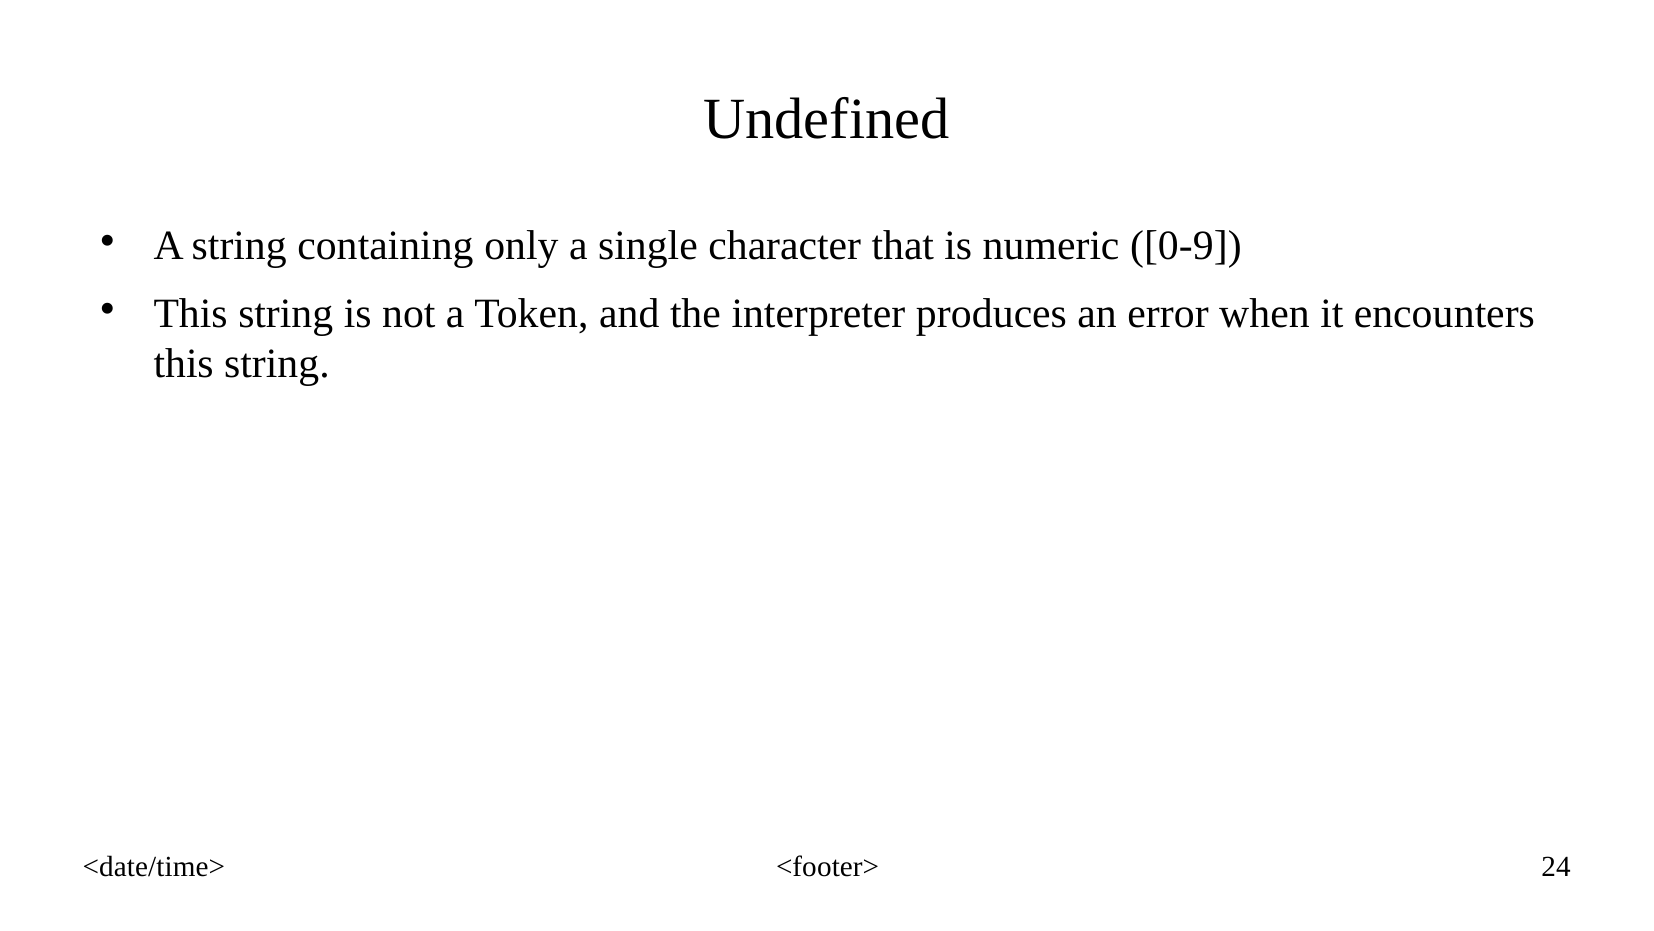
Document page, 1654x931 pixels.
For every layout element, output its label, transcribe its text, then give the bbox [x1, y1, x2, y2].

text_box Undefined [82, 37, 1571, 193]
text_box A string containing only a single character that is numeric ([0-9]) This string is not a Token, and the interpreter produces an error when it encounters this string. [82, 217, 1571, 757]
